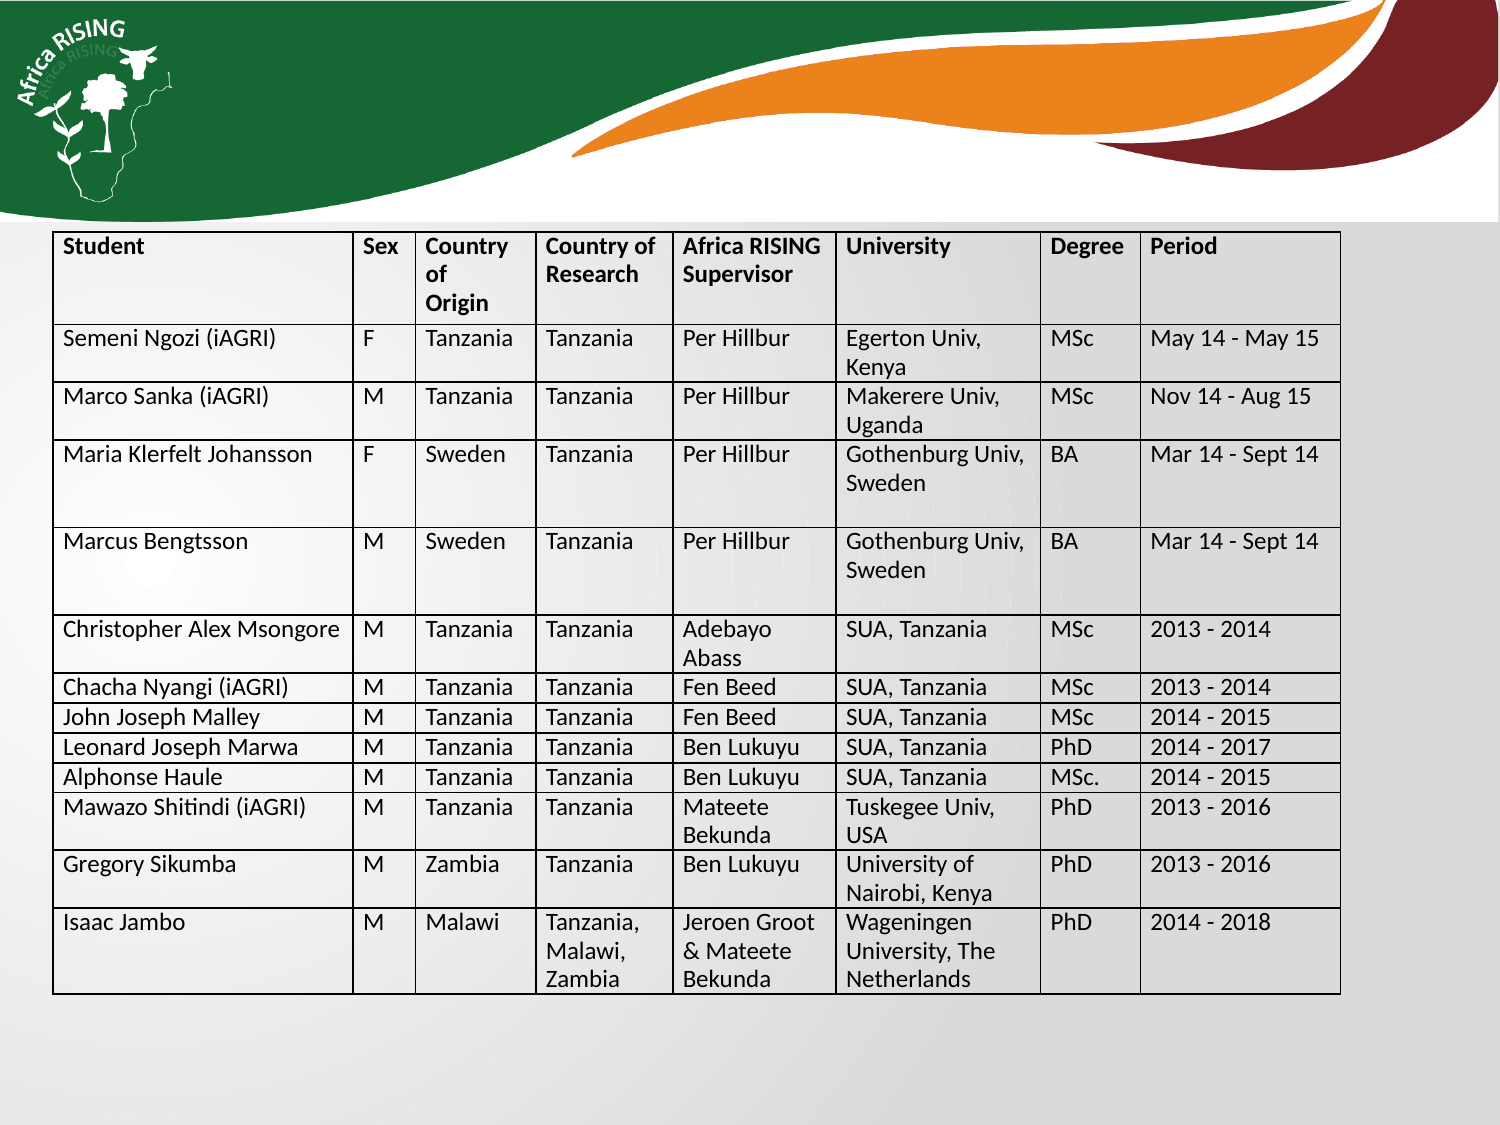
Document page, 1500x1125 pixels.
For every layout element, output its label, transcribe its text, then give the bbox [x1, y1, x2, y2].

table_cell Makerere Univ, Uganda [837, 383, 1040, 439]
table_cell SUA, Tanzania [837, 764, 1040, 792]
table_cell 2014 - 2015 [1141, 764, 1340, 792]
table_cell Christopher Alex Msongore [54, 616, 352, 672]
table_cell Wageningen University, The Netherlands [837, 909, 1040, 993]
table_cell Nov 14 - Aug 15 [1141, 383, 1340, 439]
table_cell Tanzania [416, 704, 535, 732]
table_cell MSc [1041, 383, 1140, 439]
table_cell MSc. [1041, 764, 1140, 792]
table_cell MSc [1041, 704, 1140, 732]
table_cell Tanzania [537, 851, 672, 907]
table_cell BA [1041, 528, 1140, 614]
table_cell Tanzania [416, 383, 535, 439]
table_cell MSc [1041, 616, 1140, 672]
table_cell Leonard Joseph Marwa [54, 734, 352, 762]
table_cell SUA, Tanzania [837, 734, 1040, 762]
table_cell M [354, 909, 415, 993]
table_cell Ben Lukuyu [674, 734, 835, 762]
table_cell M [354, 704, 415, 732]
table_cell Per Hillbur [674, 441, 835, 527]
table_cell 2013 - 2016 [1141, 793, 1340, 849]
table_cell M [354, 734, 415, 762]
table_cell Per Hillbur [674, 528, 835, 614]
table_cell University of Nairobi, Kenya [837, 851, 1040, 907]
table_cell Marco Sanka (iAGRI) [54, 383, 352, 439]
table_cell BA [1041, 441, 1140, 527]
table_cell M [354, 383, 415, 439]
table_cell Maria Klerfelt Johansson [54, 441, 352, 527]
table_cell Tanzania [537, 383, 672, 439]
table_cell John Joseph Malley [54, 704, 352, 732]
table_cell Adebayo Abass [674, 616, 835, 672]
table_header Sex [354, 233, 415, 324]
table_cell Tanzania [537, 764, 672, 792]
table_cell Tanzania [537, 674, 672, 702]
table_cell 2014 - 2017 [1141, 734, 1340, 762]
table_cell Tanzania [537, 793, 672, 849]
table_cell Tuskegee Univ, USA [837, 793, 1040, 849]
table_cell Tanzania [537, 325, 672, 381]
table_cell M [354, 851, 415, 907]
table_cell Mateete Bekunda [674, 793, 835, 849]
table_cell Mar 14 - Sept 14 [1141, 441, 1340, 527]
table_cell 2013 - 2016 [1141, 851, 1340, 907]
table_cell 2013 - 2014 [1141, 674, 1340, 702]
table_cell Sweden [416, 528, 535, 614]
table_cell Tanzania [537, 528, 672, 614]
table_header University [837, 233, 1040, 324]
table_cell PhD [1041, 851, 1140, 907]
table_cell M [354, 793, 415, 849]
table_cell M [354, 616, 415, 672]
table_cell Fen Beed [674, 674, 835, 702]
table_cell F [354, 325, 415, 381]
table_cell Tanzania [537, 441, 672, 527]
table_cell 2013 - 2014 [1141, 616, 1340, 672]
table_cell F [354, 441, 415, 527]
table_cell PhD [1041, 793, 1140, 849]
table_header Degree [1041, 233, 1140, 324]
table_cell Semeni Ngozi (iAGRI) [54, 325, 352, 381]
table_cell 2014 - 2018 [1141, 909, 1340, 993]
picture [0, 0, 1499, 222]
table_cell Tanzania [416, 616, 535, 672]
table_cell Ben Lukuyu [674, 764, 835, 792]
table_cell Alphonse Haule [54, 764, 352, 792]
table_header Country of Research [537, 233, 672, 324]
table_cell Chacha Nyangi (iAGRI) [54, 674, 352, 702]
table_cell Mawazo Shitindi (iAGRI) [54, 793, 352, 849]
table_cell SUA, Tanzania [837, 616, 1040, 672]
table_cell 2014 - 2015 [1141, 704, 1340, 732]
table_header Student [54, 233, 352, 324]
table_cell M [354, 674, 415, 702]
table_cell Marcus Bengtsson [54, 528, 352, 614]
table_cell Ben Lukuyu [674, 851, 835, 907]
table_cell Tanzania [537, 704, 672, 732]
table_cell Egerton Univ, Kenya [837, 325, 1040, 381]
table_cell Tanzania, Malawi, Zambia [537, 909, 672, 993]
table_cell Tanzania [416, 674, 535, 702]
table_cell M [354, 764, 415, 792]
table_cell SUA, Tanzania [837, 704, 1040, 732]
table_cell MSc [1041, 674, 1140, 702]
table_cell PhD [1041, 909, 1140, 993]
table_cell Tanzania [416, 764, 535, 792]
table_cell Gothenburg Univ, Sweden [837, 528, 1040, 614]
table_cell Isaac Jambo [54, 909, 352, 993]
table_cell Malawi [416, 909, 535, 993]
table_cell Tanzania [416, 325, 535, 381]
table_header Africa RISING Supervisor [674, 233, 835, 324]
table_cell SUA, Tanzania [837, 674, 1040, 702]
table_cell Jeroen Groot & Mateete Bekunda [674, 909, 835, 993]
table_cell Per Hillbur [674, 383, 835, 439]
table_cell Tanzania [416, 793, 535, 849]
table_cell M [354, 528, 415, 614]
table_header Country of Origin [416, 233, 535, 324]
table_cell May 14 - May 15 [1141, 325, 1340, 381]
table_cell MSc [1041, 325, 1140, 381]
table_cell Tanzania [416, 734, 535, 762]
table_cell Tanzania [537, 616, 672, 672]
table_cell Tanzania [537, 734, 672, 762]
table_header Period [1141, 233, 1340, 324]
table_cell Per Hillbur [674, 325, 835, 381]
table_cell Gothenburg Univ, Sweden [837, 441, 1040, 527]
table_cell PhD [1041, 734, 1140, 762]
table_cell Gregory Sikumba [54, 851, 352, 907]
table_cell Fen Beed [674, 704, 835, 732]
table_cell Sweden [416, 441, 535, 527]
table_cell Zambia [416, 851, 535, 907]
table_cell Mar 14 - Sept 14 [1141, 528, 1340, 614]
